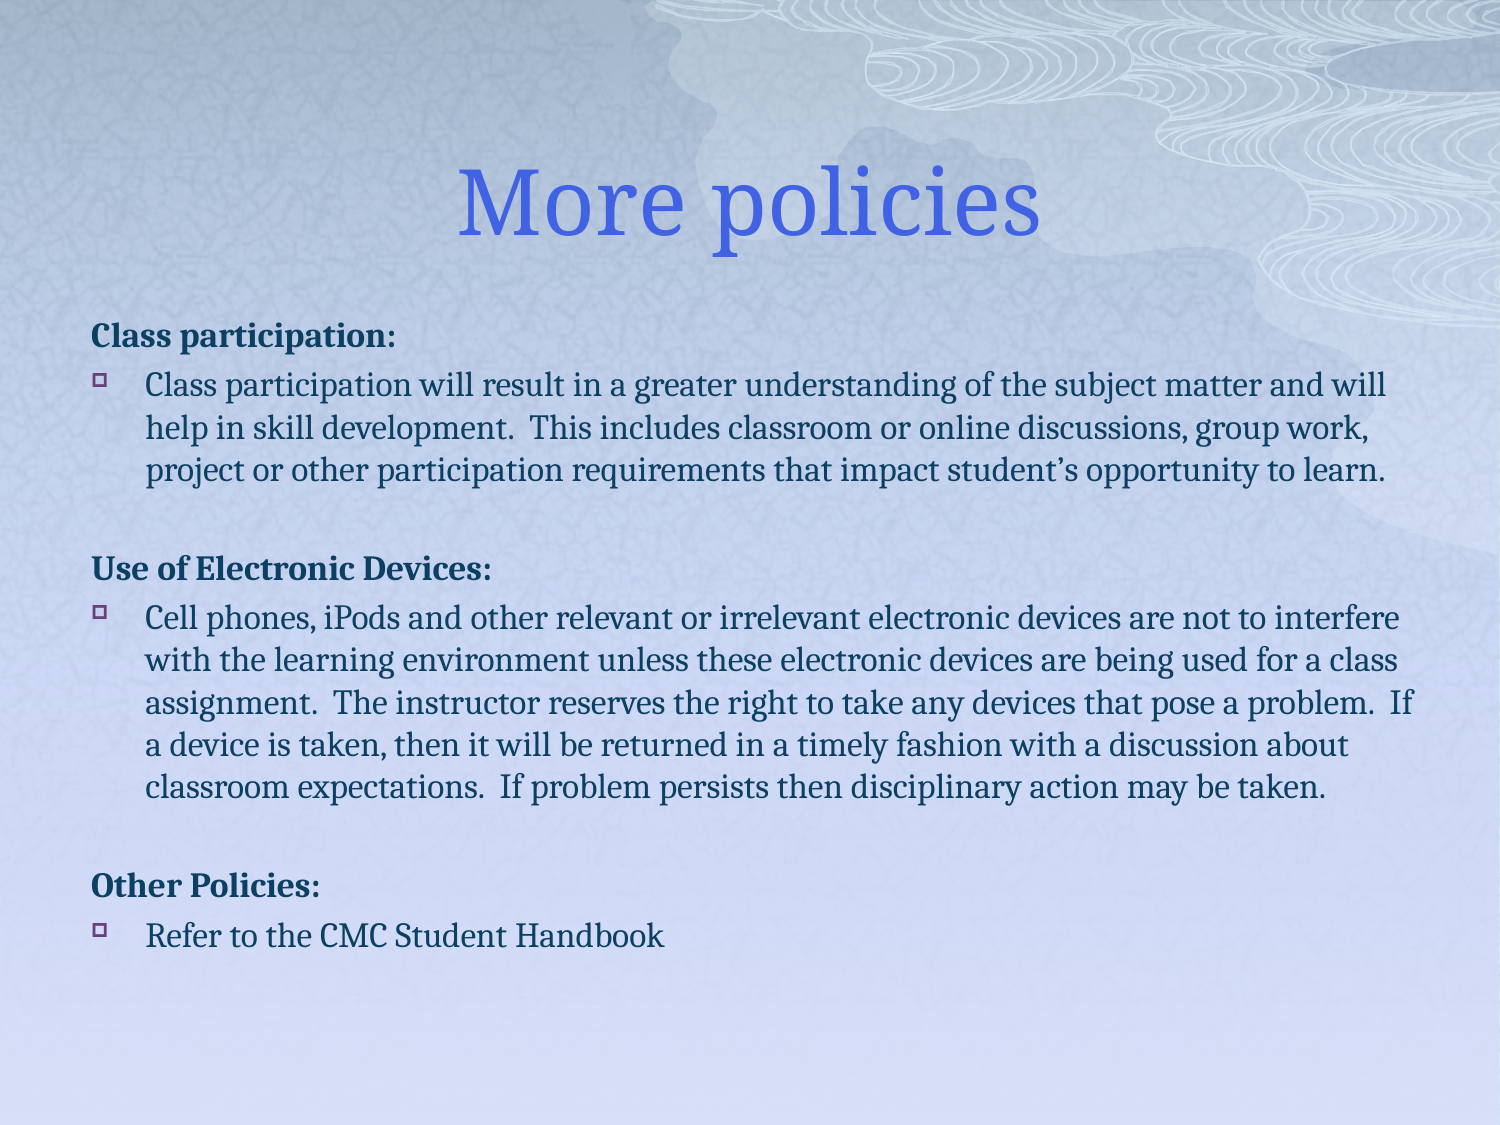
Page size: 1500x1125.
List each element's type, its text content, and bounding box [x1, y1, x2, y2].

title More policies [75, 105, 1425, 293]
list Class participation: Class participation will result in a greater understanding of the subject matter and will help in skill development. This includes classroom or online discussions, group work, project or other participation requirements that impact student’s opportunity to learn. Use of Electronic Devices: Cell phones, iPods and other relevant or irrelevant electronic devices are not to interfere with the learning environment unless these electronic devices are being used for a class assignment. The instructor reserves the right to take any devices that pose a problem. If a device is taken, then it will be returned in a timely fashion with a discussion about classroom expectations. If problem persists then disciplinary action may be taken. Other Policies: Refer to the CMC Student Handbook [76, 304, 1430, 1032]
